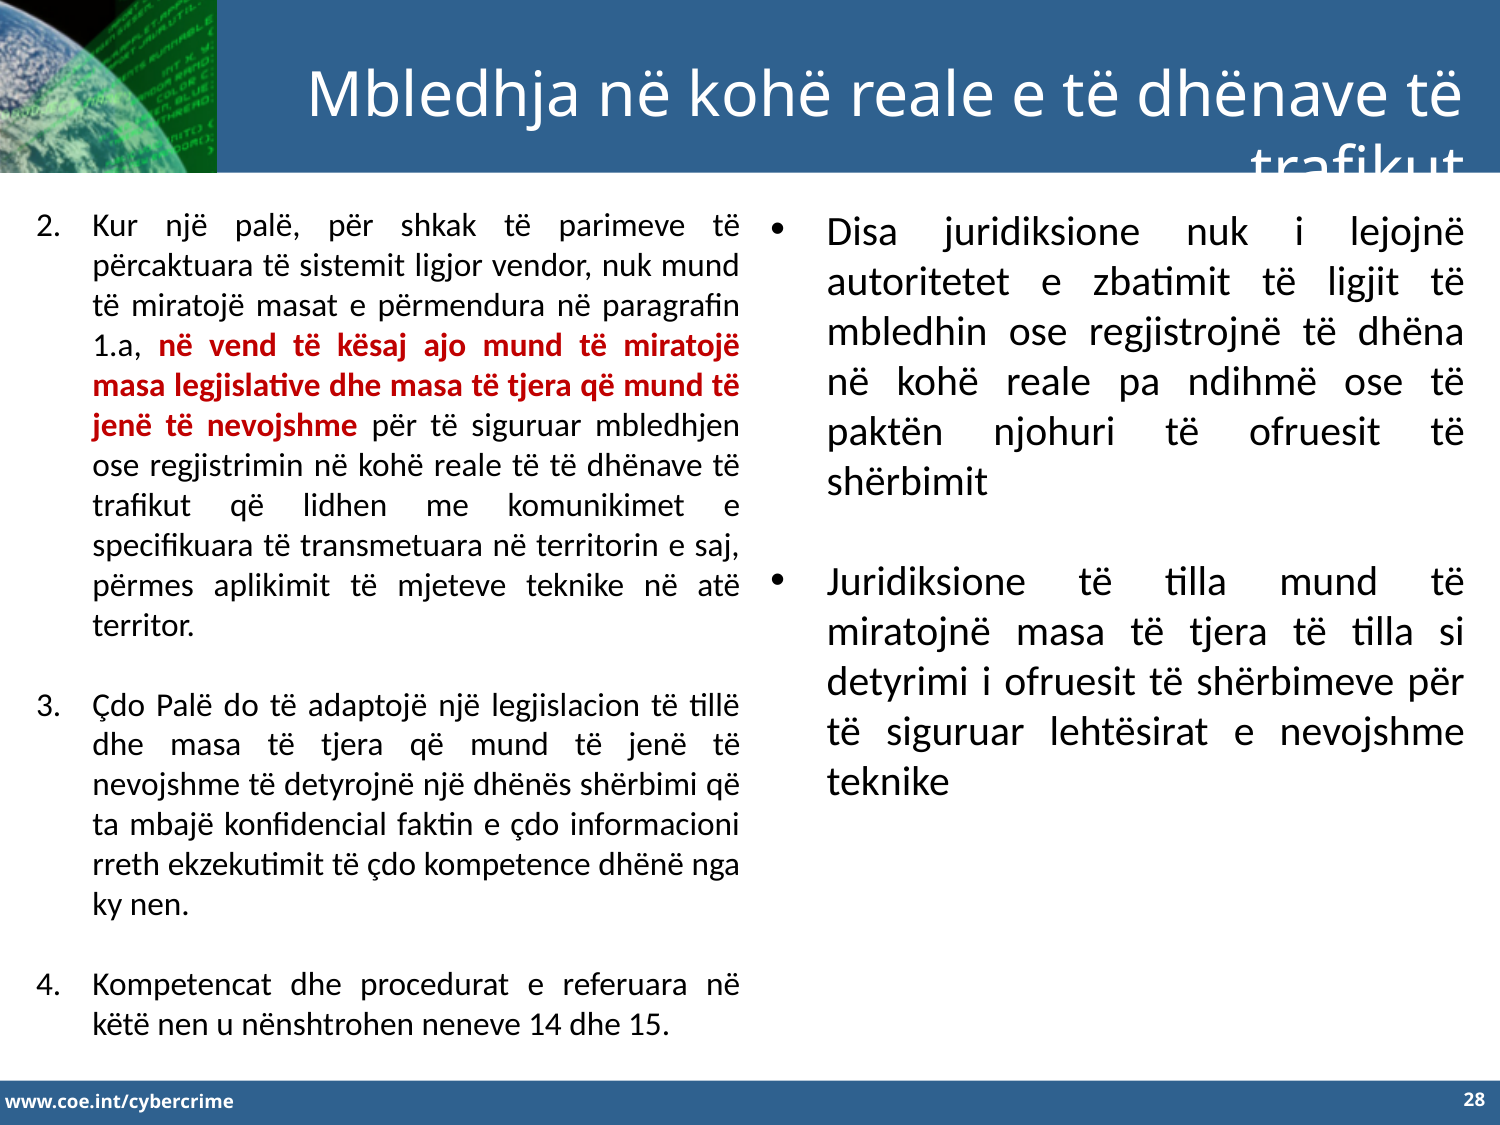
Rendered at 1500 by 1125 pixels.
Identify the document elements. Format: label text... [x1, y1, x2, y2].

text_box Disa juridiksione nuk i lejojnë autoritetet e zbatimit të ligjit të mbledhin ose regjistrojnë të dhëna në kohë reale pa ndihmë ose të paktën njohuri të ofruesit të shërbimit Juridiksione të tilla mund të miratojnë masa të tjera të tilla si detyrimi i ofruesit të shërbimeve për të siguruar lehtësirat e nevojshme teknike [755, 212, 1480, 812]
picture [0, 0, 217, 173]
text_box Mbledhja në kohë reale e të dhënave të trafikut [227, 46, 1480, 212]
text_box Kur një palë, për shkak të parimeve të përcaktuara të sistemit ligjor vendor, nuk mund të miratojë masat e përmendura në paragrafin 1.a, në vend të kësaj ajo mund të miratojë masa legjislative dhe masa të tjera që mund të jenë të nevojshme për të siguruar mbledhjen ose regjistrimin në kohë reale të të dhënave të trafikut që lidhen me komunikimet e specifikuara të transmetuara në territorin e saj, përmes aplikimit të mjeteve teknike në atë territor. Çdo Palë do të adaptojë një legjislacion të tillë dhe masa të tjera që mund të jenë të nevojshme të detyrojnë një dhënës shërbimi që ta mbajë konfidencial faktin e çdo informacioni rreth ekzekutimit të çdo kompetence dhënë nga ky nen. Kompetencat dhe procedurat e referuara në këtë nen u nënshtrohen neneve 14 dhe 15. [21, 196, 756, 1050]
